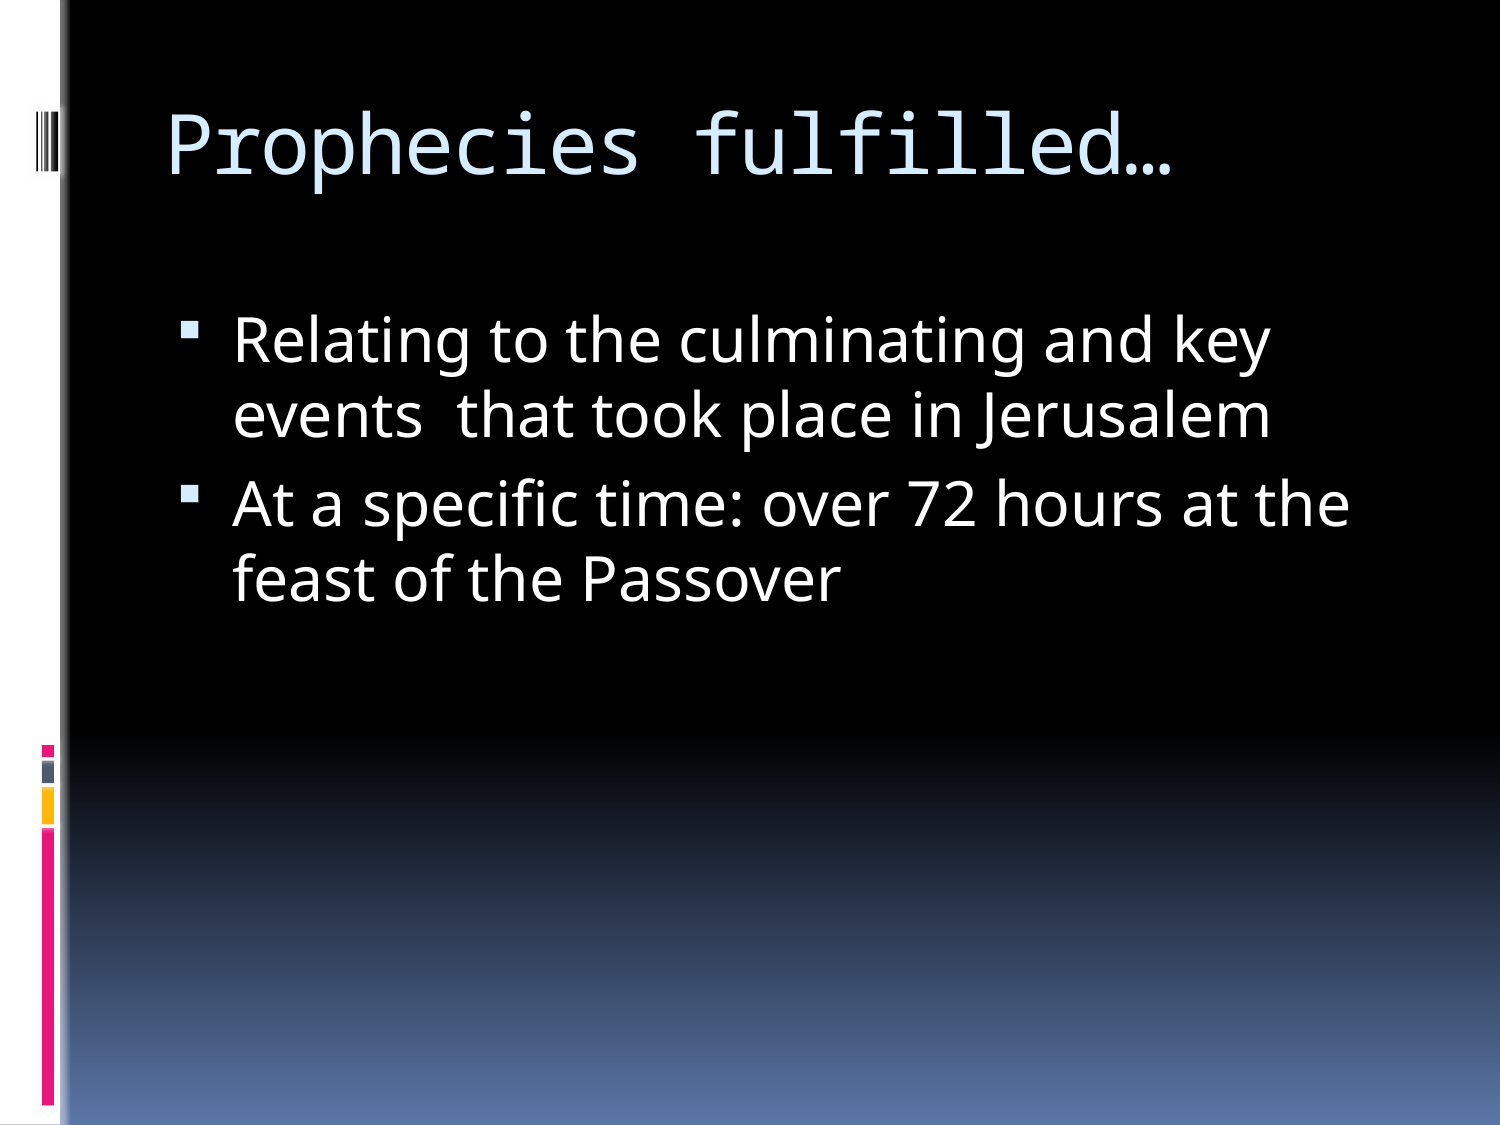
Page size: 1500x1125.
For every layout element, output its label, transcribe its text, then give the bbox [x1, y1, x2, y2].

title Prophecies fulfilled… [150, 83, 1425, 234]
list Relating to the culminating and key events that took place in Jerusalem At a specific time: over 72 hours at the feast of the Passover [150, 292, 1425, 1043]
